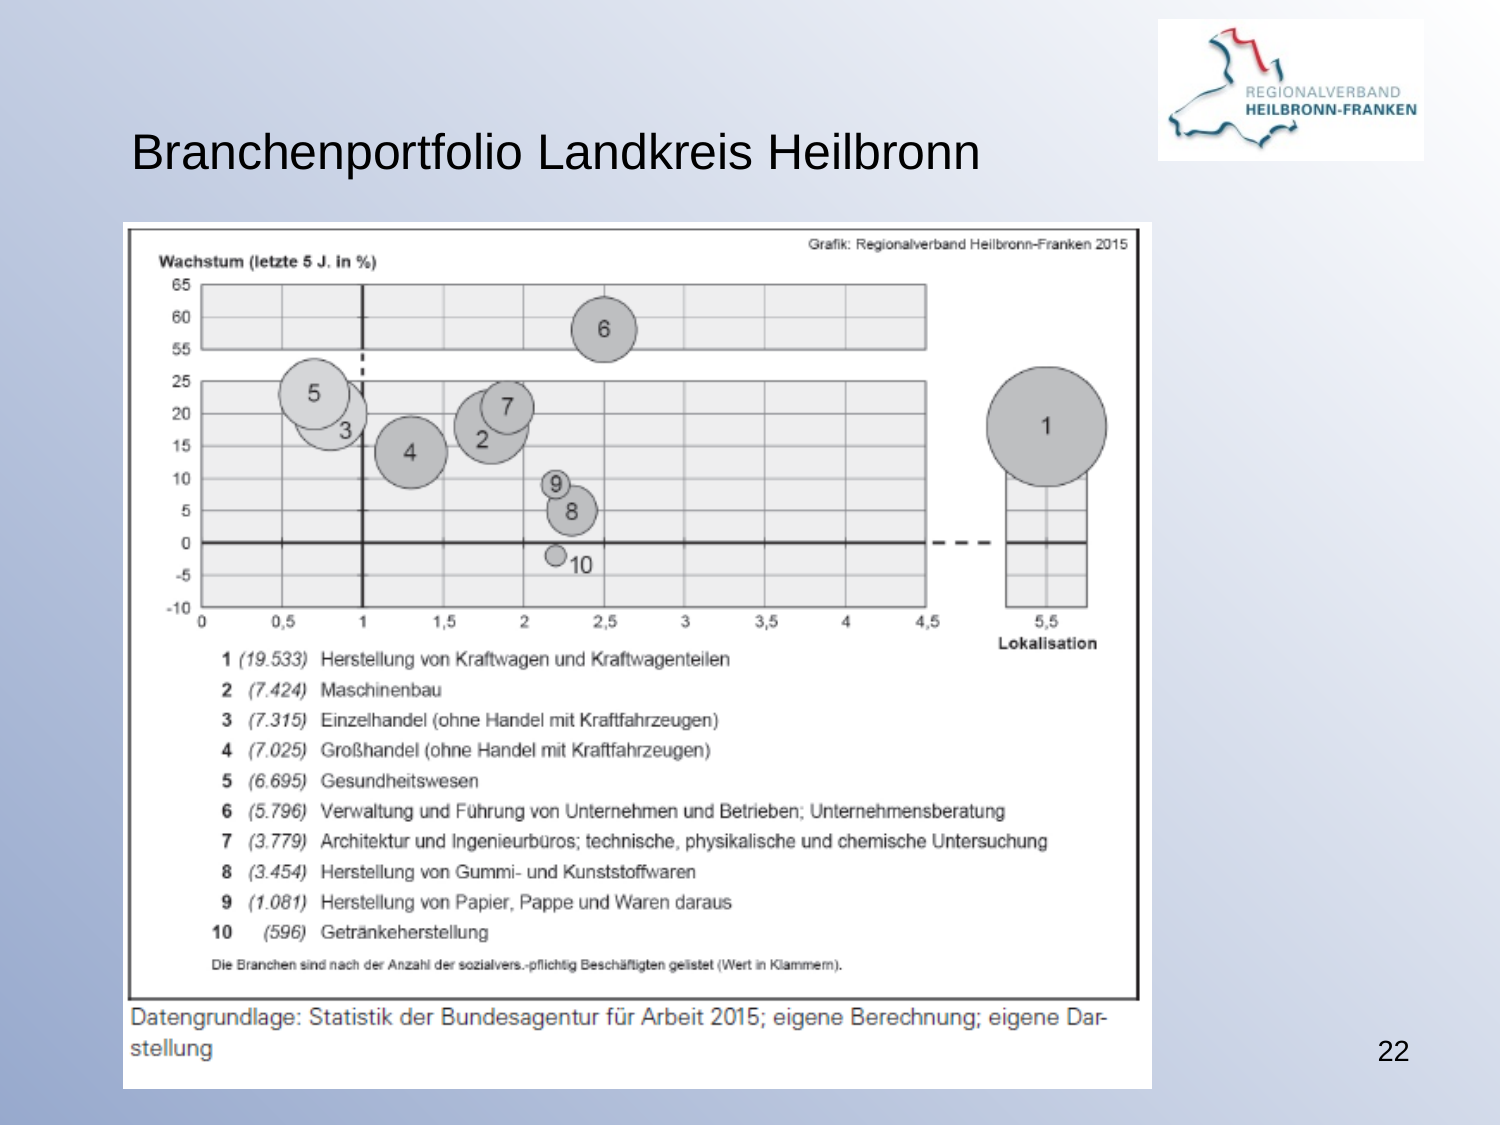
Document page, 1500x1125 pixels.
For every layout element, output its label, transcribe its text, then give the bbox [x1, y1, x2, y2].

text_box [1156, 231, 1425, 1047]
slide_number 22 [1074, 1047, 1425, 1103]
picture [1158, 19, 1424, 161]
title Branchenportfolio Landkreis Heilbronn [116, 56, 1383, 244]
picture [123, 222, 1152, 1089]
